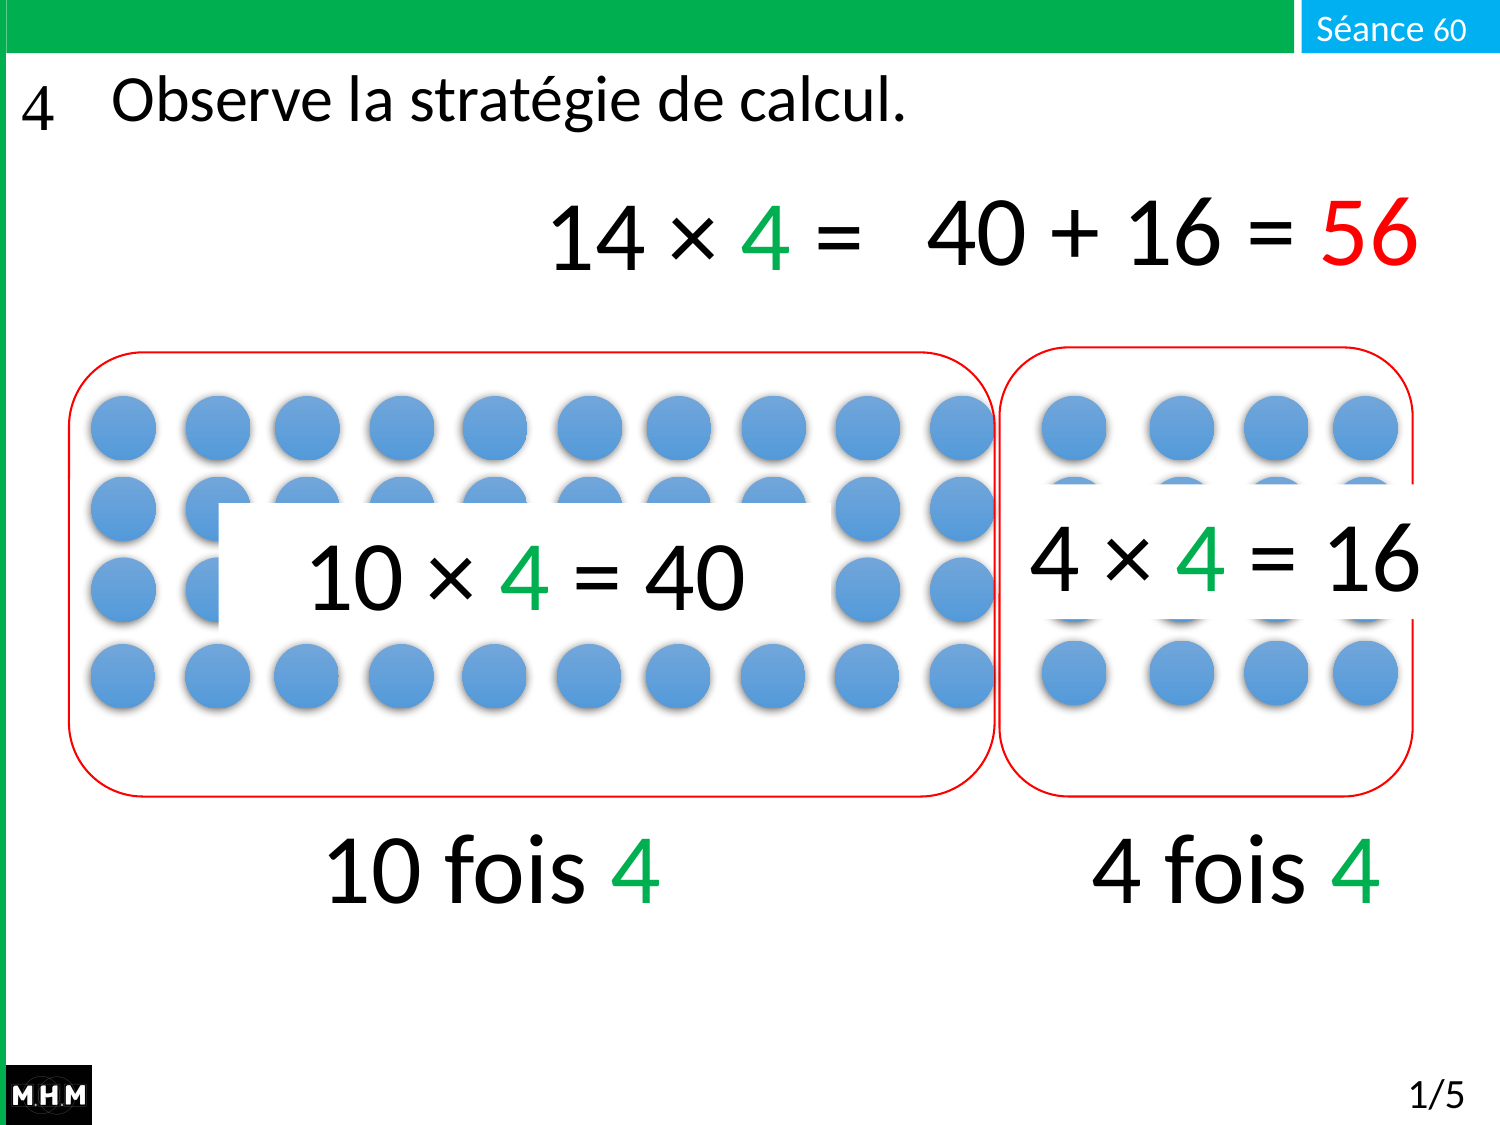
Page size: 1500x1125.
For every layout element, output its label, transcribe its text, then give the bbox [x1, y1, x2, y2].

text_box [1244, 640, 1309, 705]
text_box [90, 643, 156, 709]
text_box [646, 643, 711, 709]
text_box [274, 643, 339, 709]
text_box 40 + 16 = 56 [867, 158, 1480, 293]
text_box [185, 643, 250, 709]
text_box [67, 351, 996, 798]
text_box [740, 643, 806, 709]
text_box 4 × 4 = 16 [1008, 484, 1444, 620]
text_box 10 fois 4 [274, 798, 731, 932]
text_box [929, 643, 995, 709]
text_box 4 fois 4 [1019, 796, 1476, 932]
list 1/5 [1373, 1064, 1500, 1125]
text_box [1333, 640, 1398, 705]
text_box [369, 643, 434, 709]
text_box 14 × 4 = … [15, 163, 1485, 298]
text_box [462, 643, 527, 709]
text_box [1149, 640, 1214, 705]
text_box [1042, 640, 1107, 705]
text_box [834, 643, 900, 709]
title Observe la stratégie de calcul. [96, 57, 1391, 144]
picture [6, 1065, 92, 1125]
text_box [998, 346, 1414, 796]
text_box 10 × 4 = 40 [218, 503, 831, 638]
text_box [557, 643, 622, 709]
